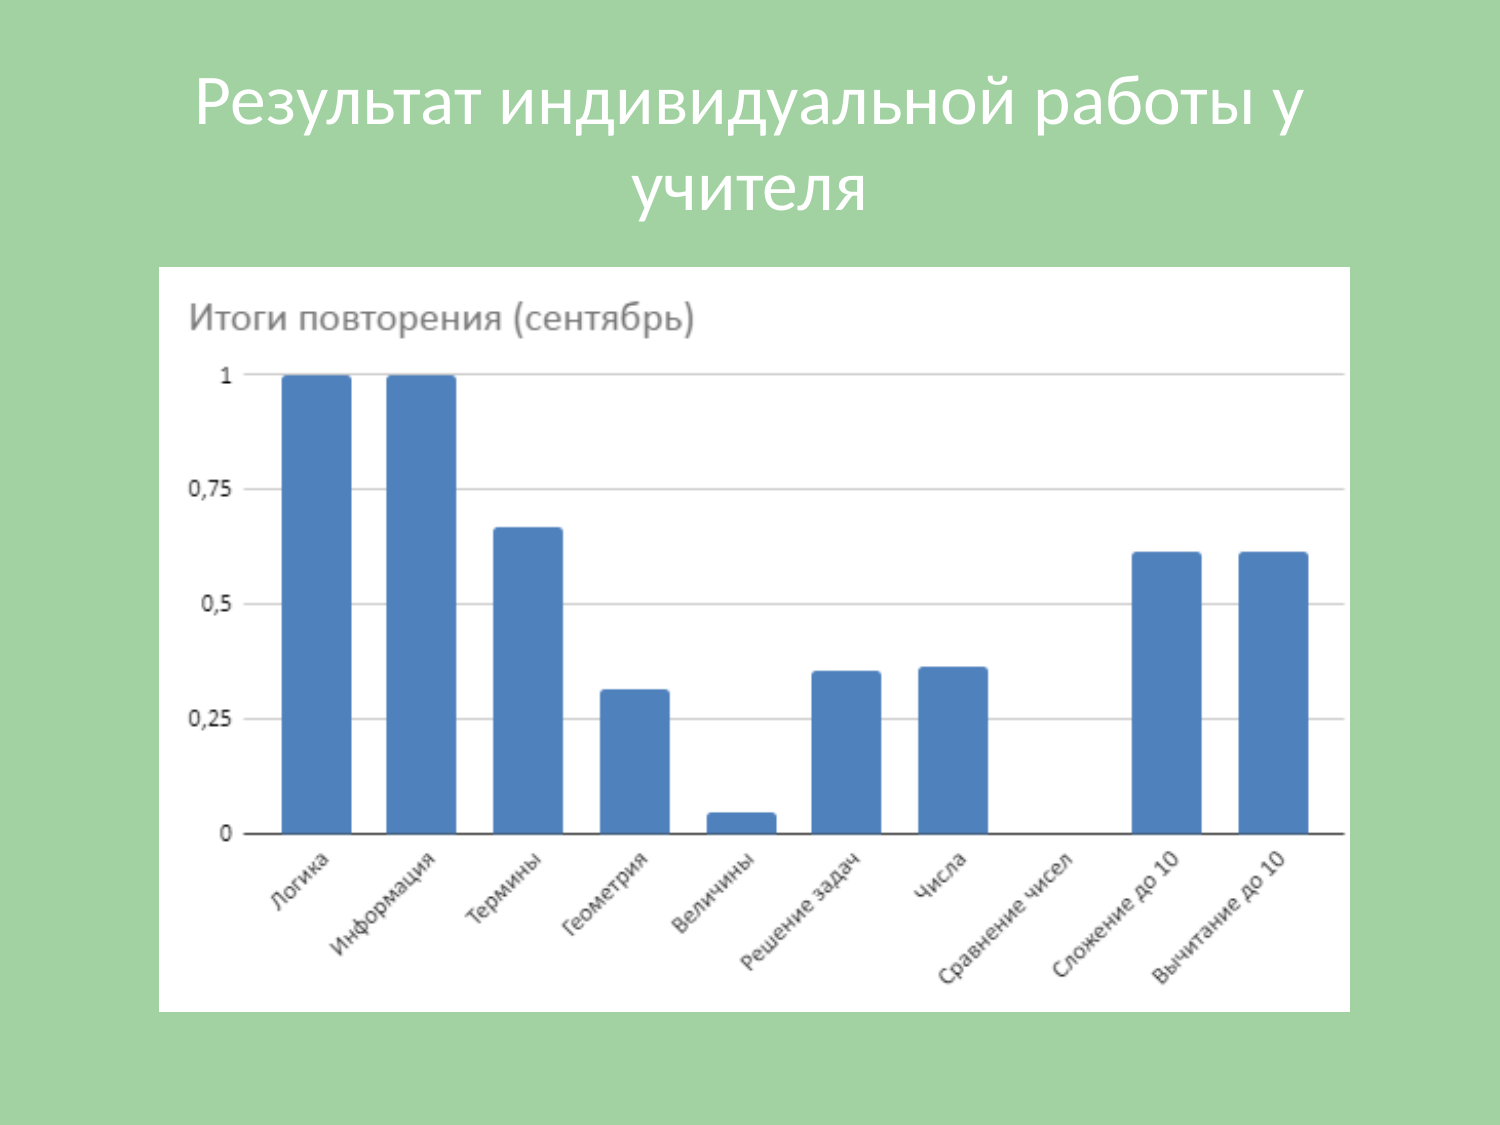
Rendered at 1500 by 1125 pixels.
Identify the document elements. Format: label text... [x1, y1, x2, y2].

title Результат индивидуальной работы у учителя [75, 45, 1425, 233]
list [159, 266, 1350, 1012]
